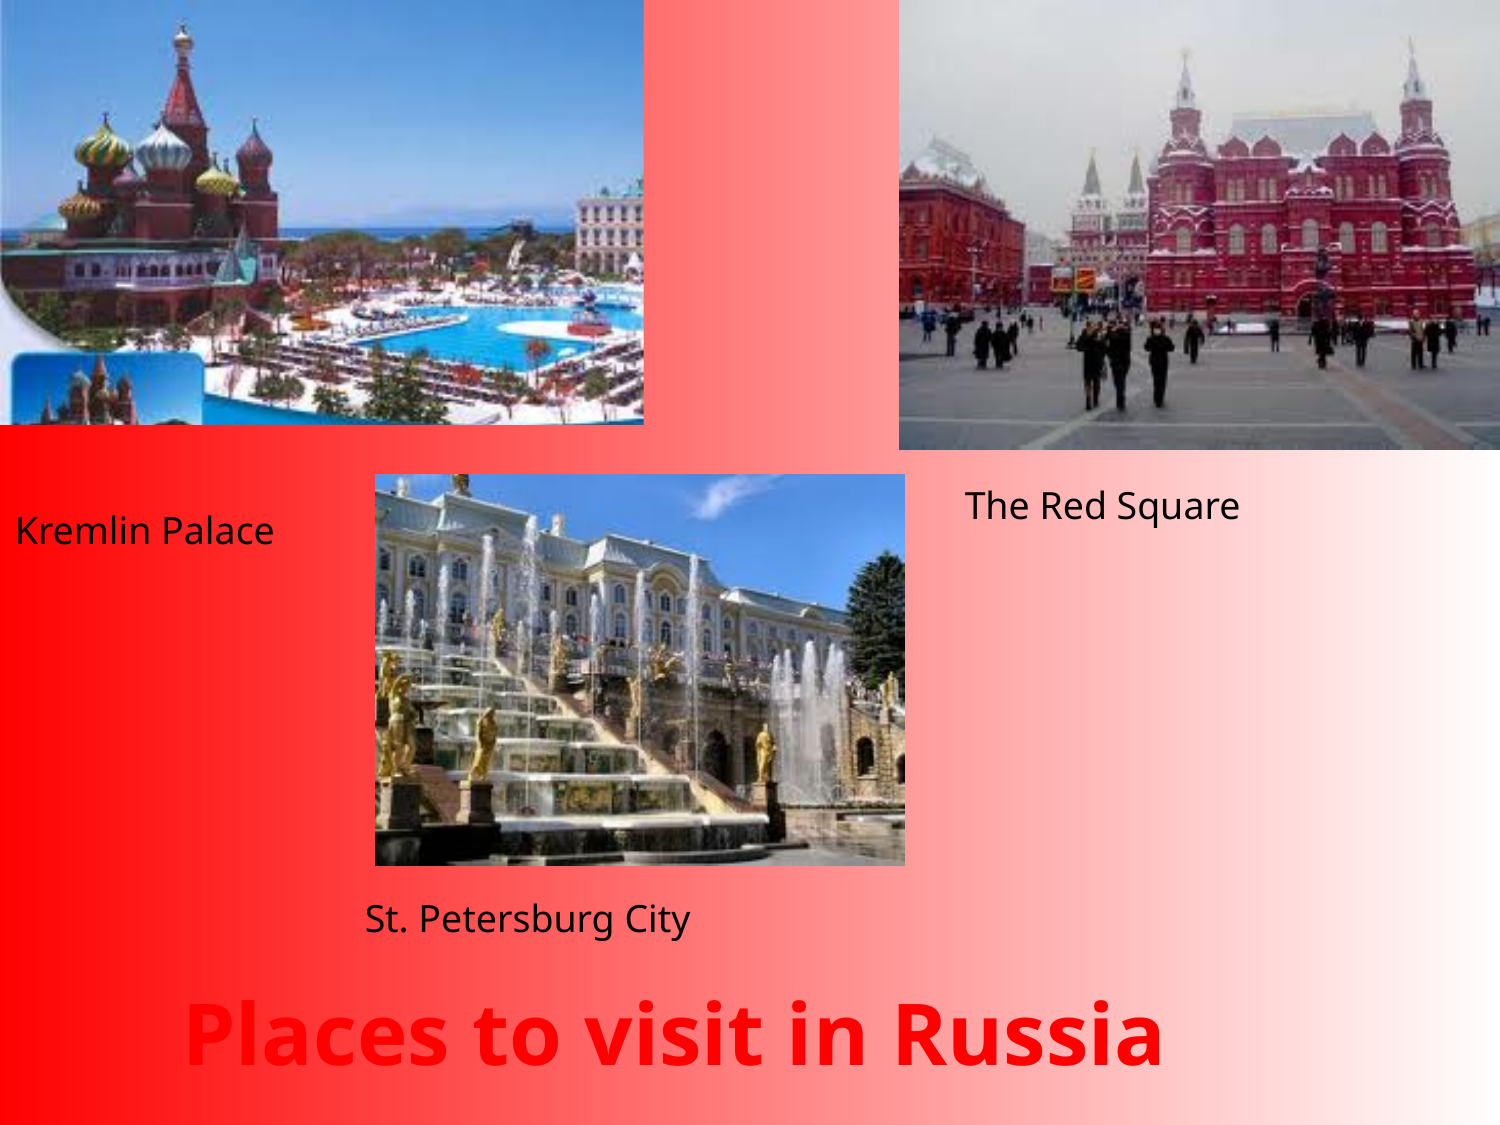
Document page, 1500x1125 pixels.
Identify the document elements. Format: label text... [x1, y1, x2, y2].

text_box Kremlin Palace [0, 499, 374, 560]
text_box The Red Square [950, 493, 1500, 535]
picture [898, 0, 1500, 451]
picture [374, 474, 905, 866]
title Places to visit in Russia [0, 937, 1350, 1125]
text_box St. Petersburg City [350, 887, 900, 948]
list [0, 0, 644, 426]
